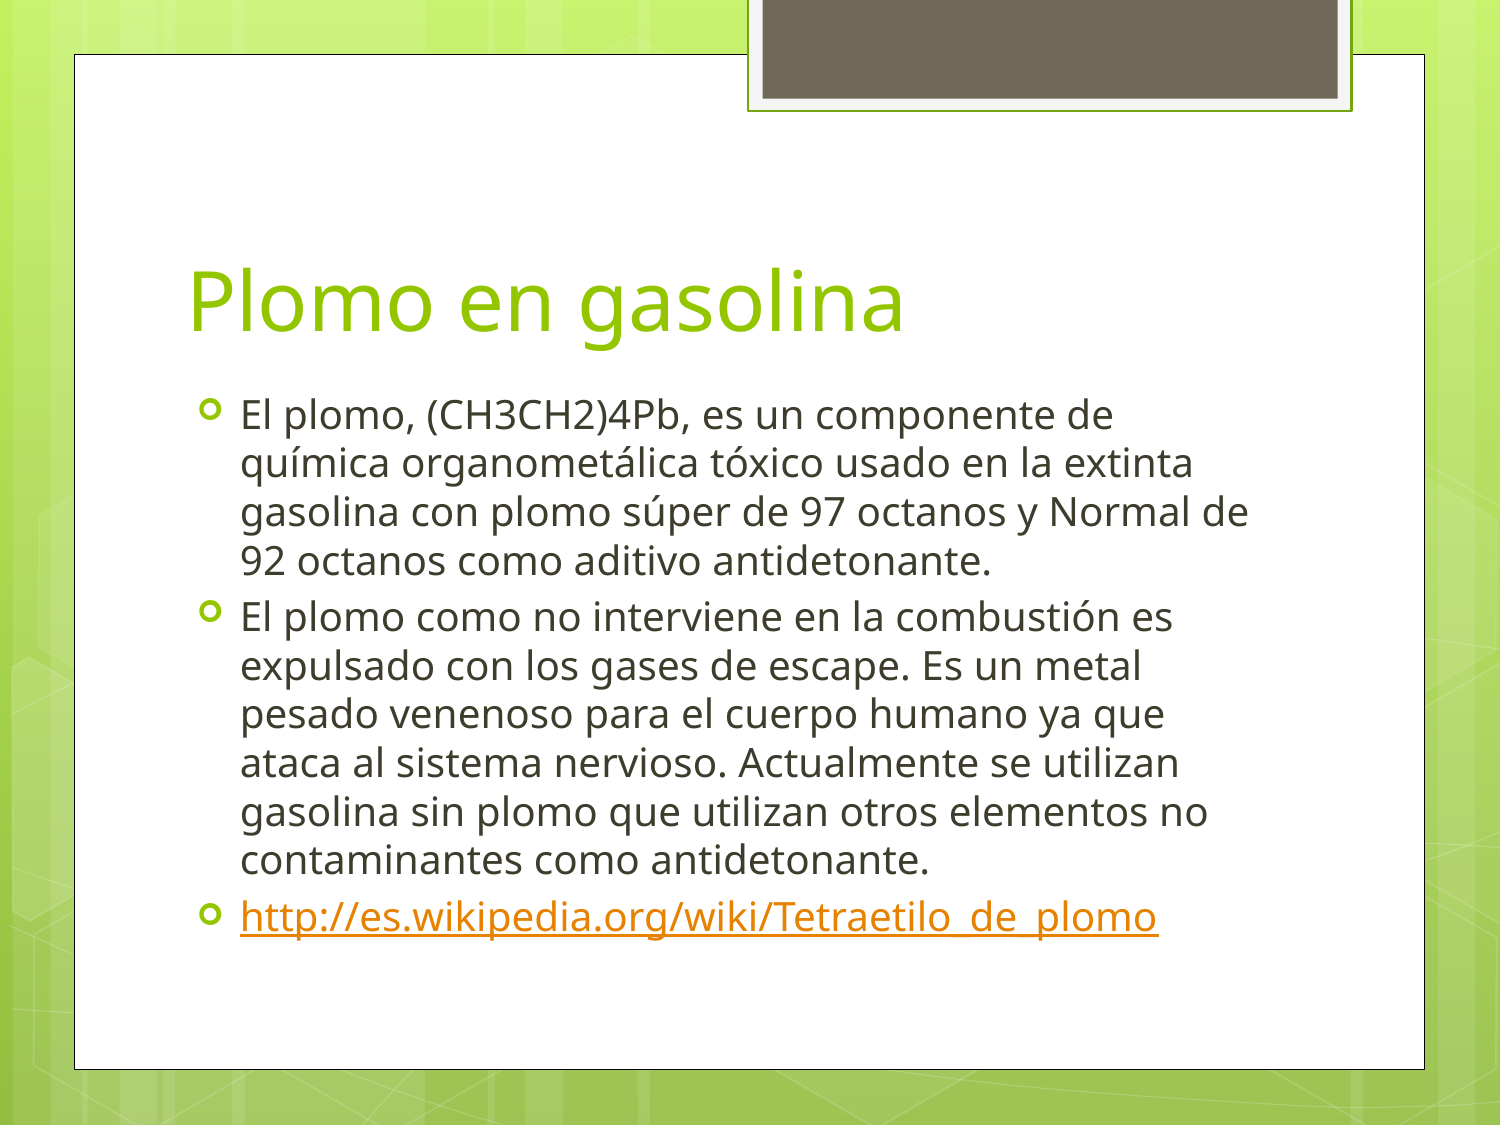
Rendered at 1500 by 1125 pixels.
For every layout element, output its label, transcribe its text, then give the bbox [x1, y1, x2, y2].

title Plomo en gasolina [171, 168, 1324, 357]
list El plomo, (CH3CH2)4Pb, es un componente de química organometálica tóxico usado en la extinta gasolina con plomo súper de 97 octanos y Normal de 92 octanos como aditivo antidetonante. El plomo como no interviene en la combustión es expulsado con los gases de escape. Es un metal pesado venenoso para el cuerpo humano ya que ataca al sistema nervioso. Actualmente se utilizan gasolina sin plomo que utilizan otros elementos no contaminantes como antidetonante. http://es.wikipedia.org/wiki/Tetraetilo_de_plomo [171, 381, 1283, 957]
